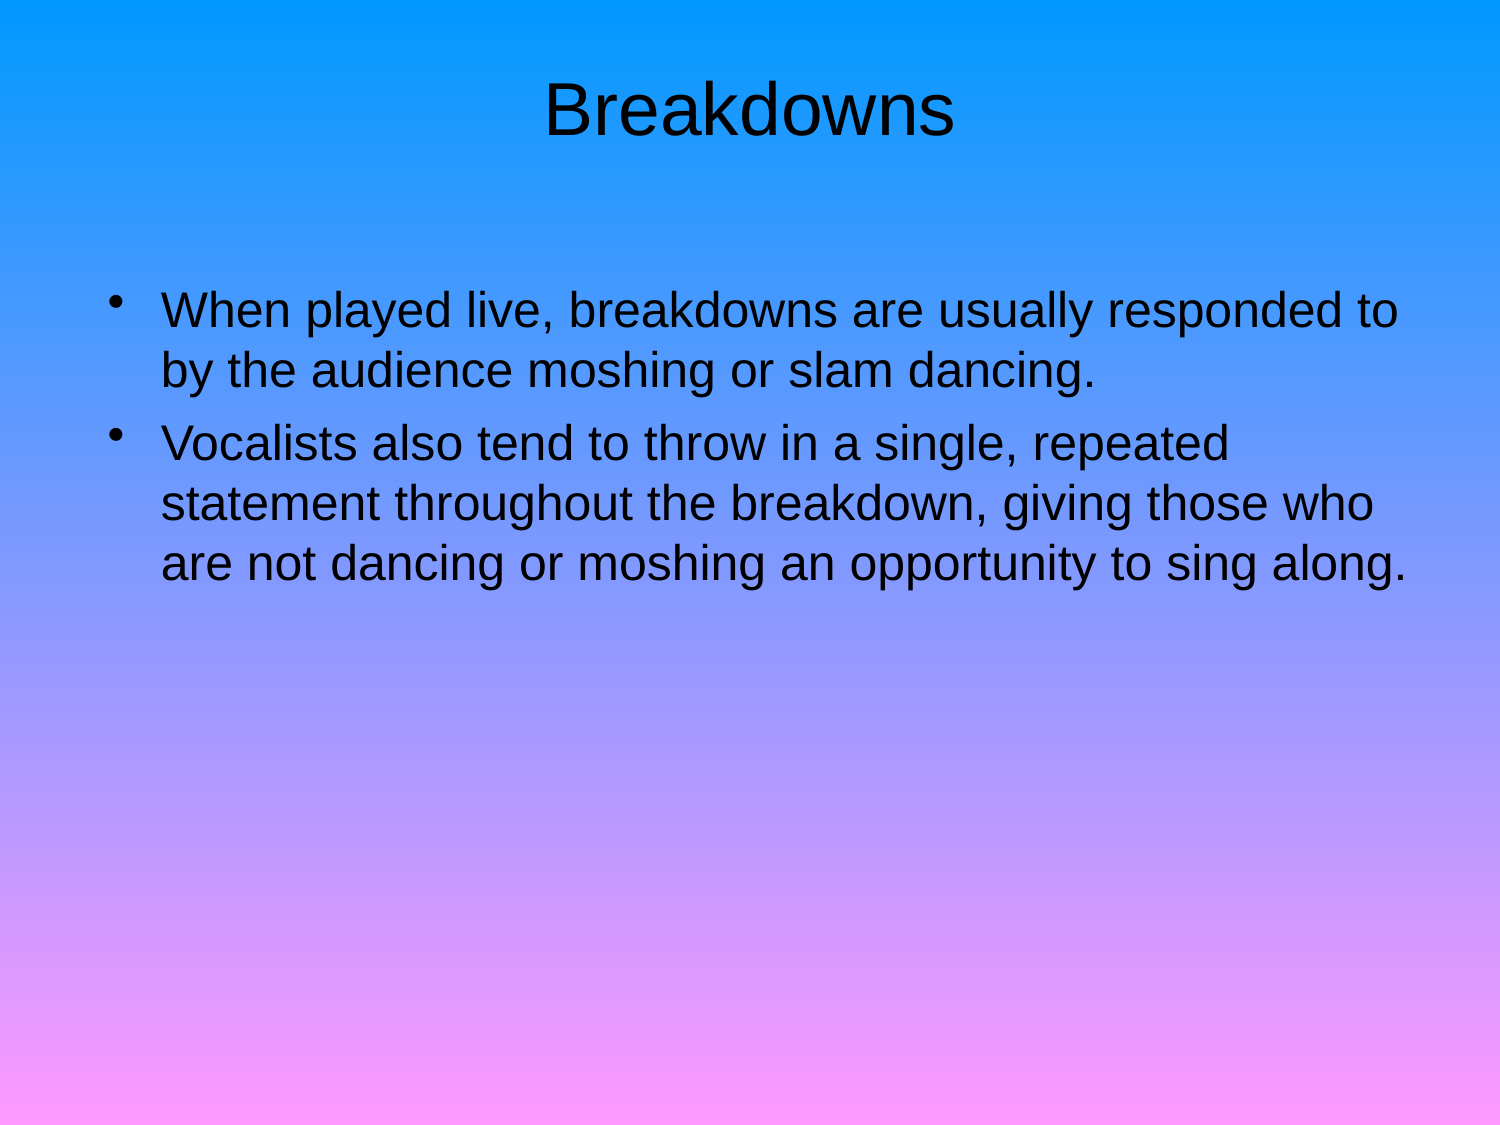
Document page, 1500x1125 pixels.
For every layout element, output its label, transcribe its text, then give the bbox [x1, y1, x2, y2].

title Breakdowns [74, 44, 1426, 233]
list When played live, breakdowns are usually responded to by the audience moshing or slam dancing. Vocalists also tend to throw in a single, repeated statement throughout the breakdown, giving those who are not dancing or moshing an opportunity to sing along. [74, 262, 1426, 1006]
